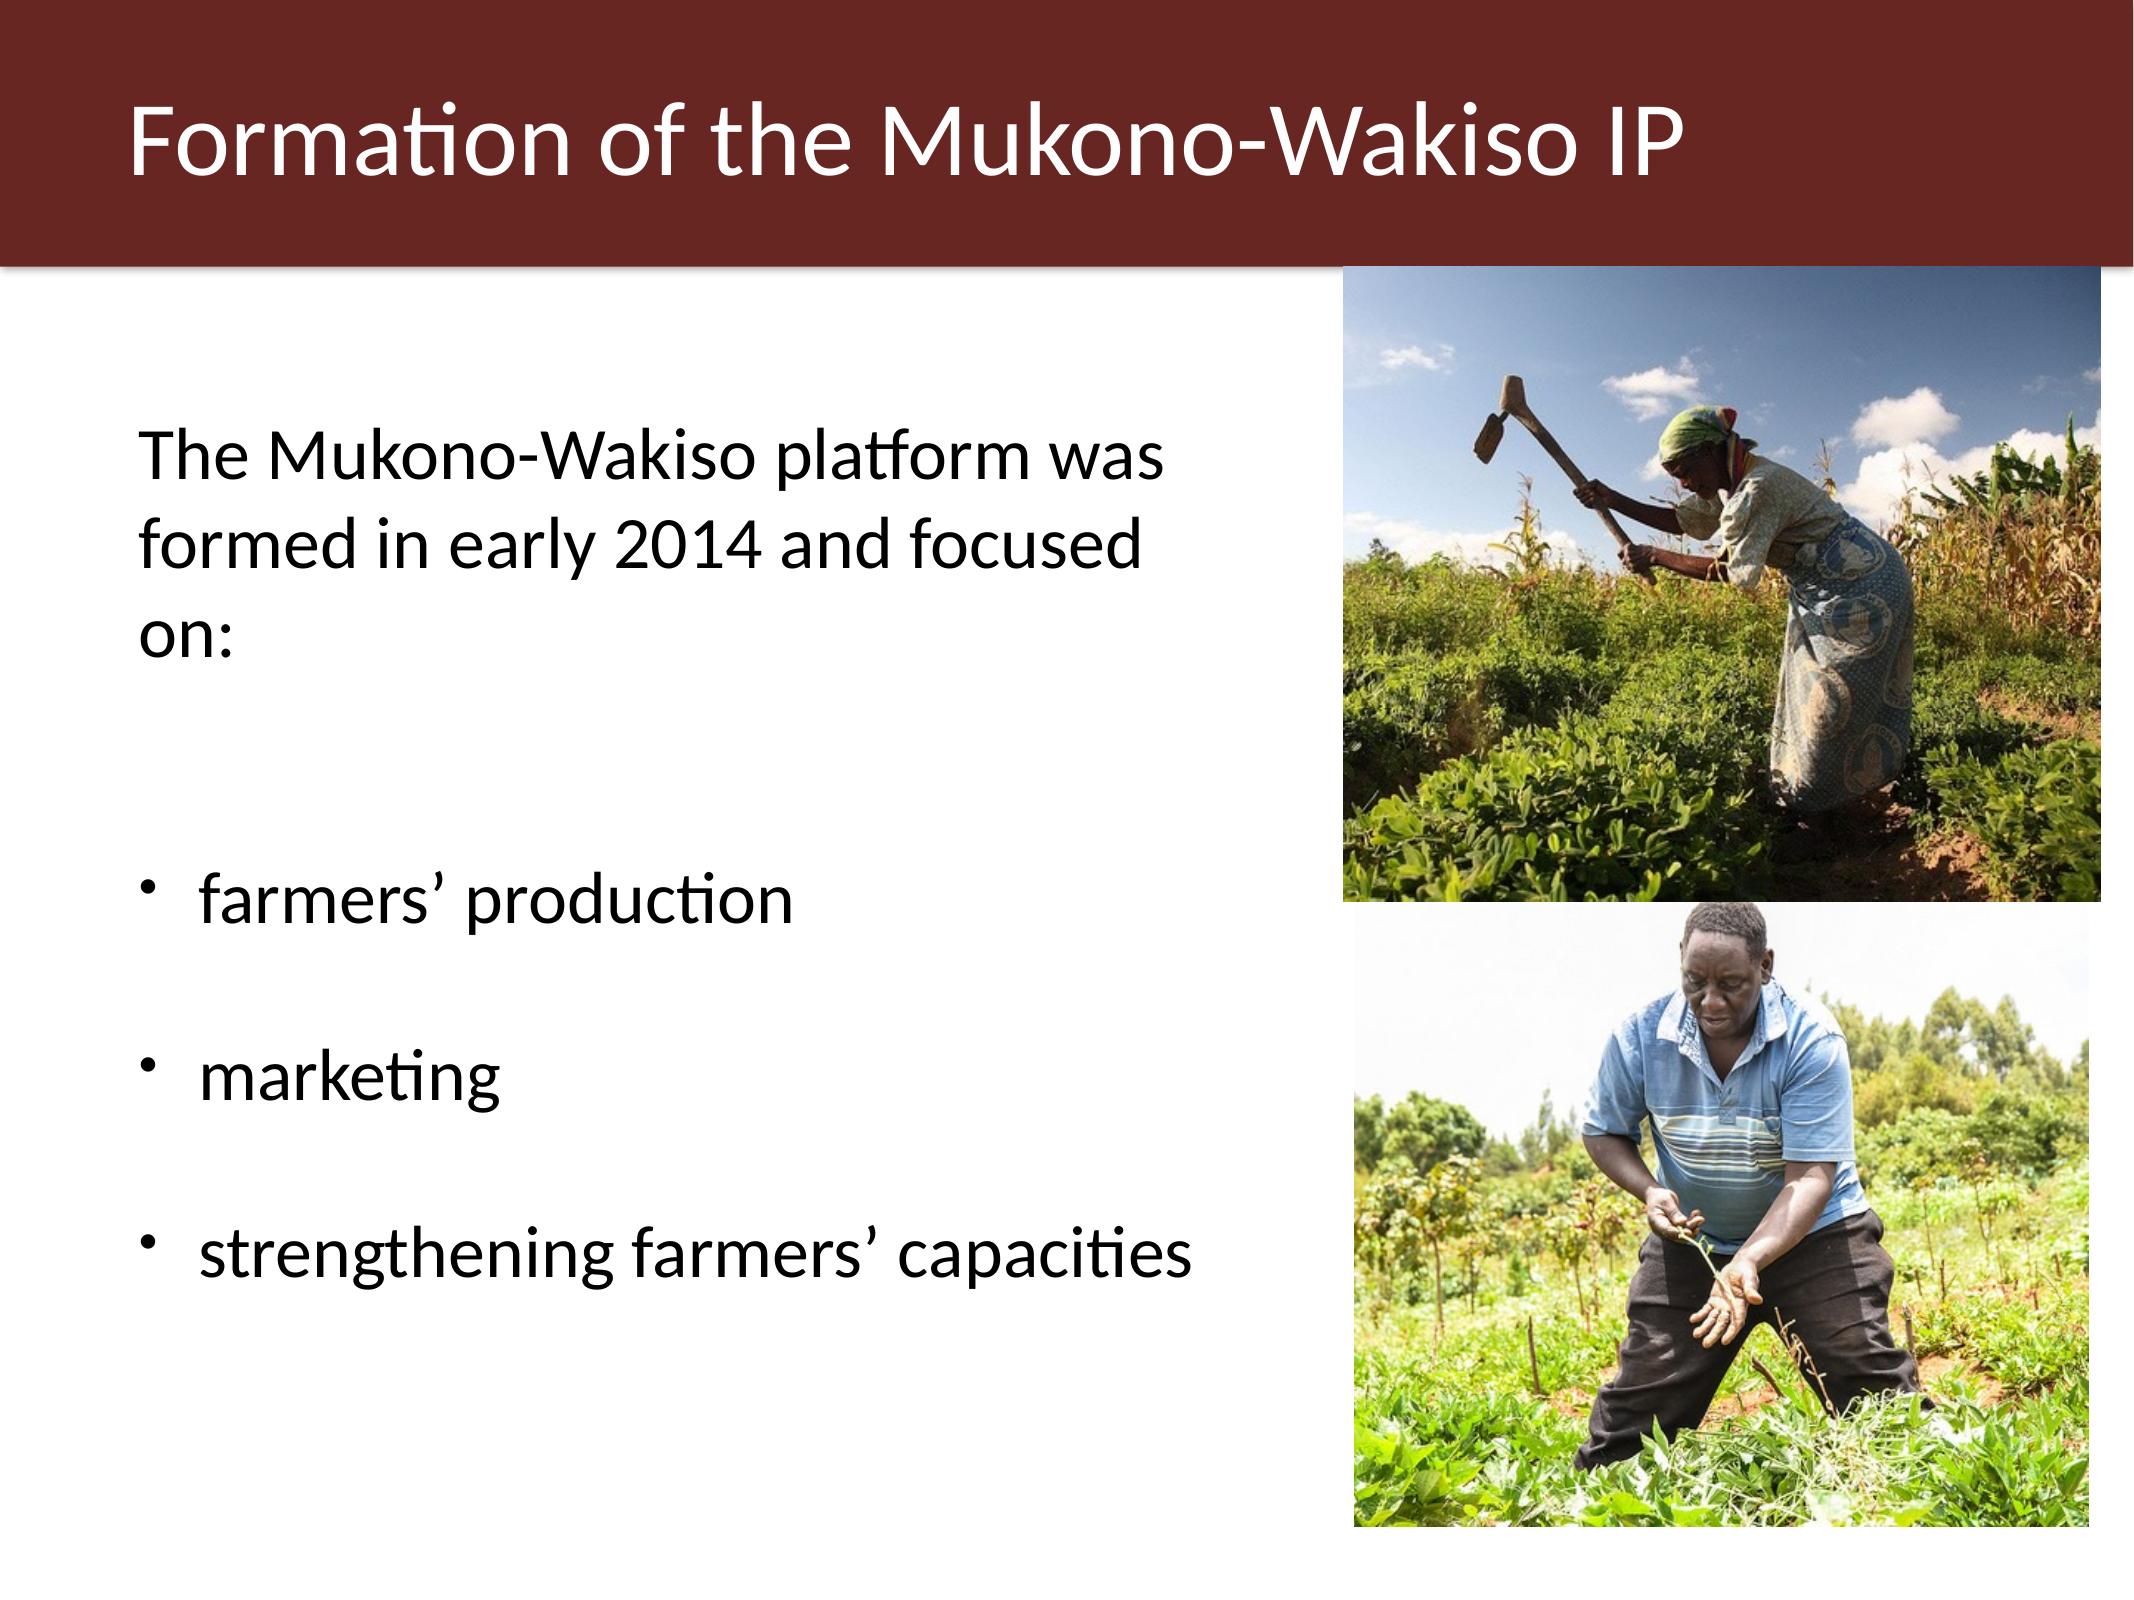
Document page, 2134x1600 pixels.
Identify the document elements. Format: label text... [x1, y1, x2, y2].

title Formation of the Mukono-Wakiso IP [106, 0, 2027, 267]
text_box The Mukono-Wakiso platform was formed in early 2014 and focused on: farmers’ production marketing strengthening farmers’ capacities [130, 397, 1264, 1301]
picture [1342, 266, 2101, 1527]
